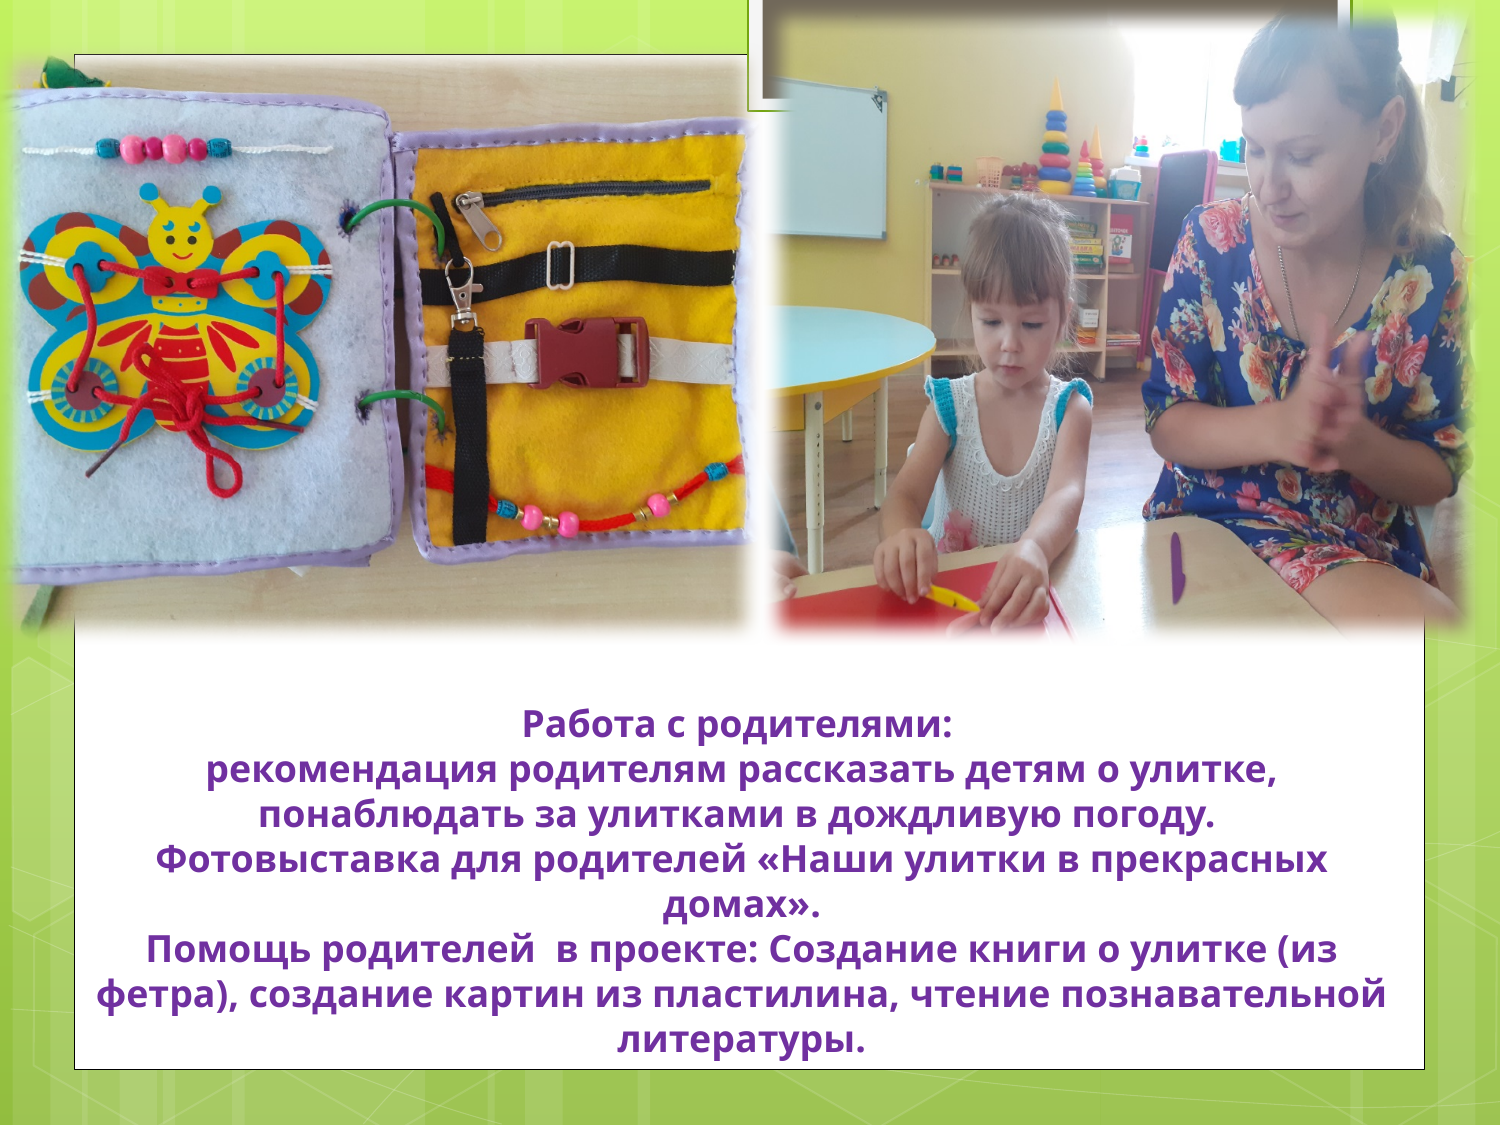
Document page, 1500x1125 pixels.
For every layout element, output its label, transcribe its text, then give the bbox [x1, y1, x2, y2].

picture [0, 42, 763, 646]
text_box Работа с родителями: рекомендация родителям рассказать детям о улитке, понаблюдать за улитками в дождливую погоду. Фотовыставка для родителей «Наши улитки в прекрасных домах». Помощь родителей в проекте: Создание книги о улитке (из фетра), создание картин из пластилина, чтение познавательной литературы. [72, 692, 1412, 1068]
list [760, 0, 1483, 646]
